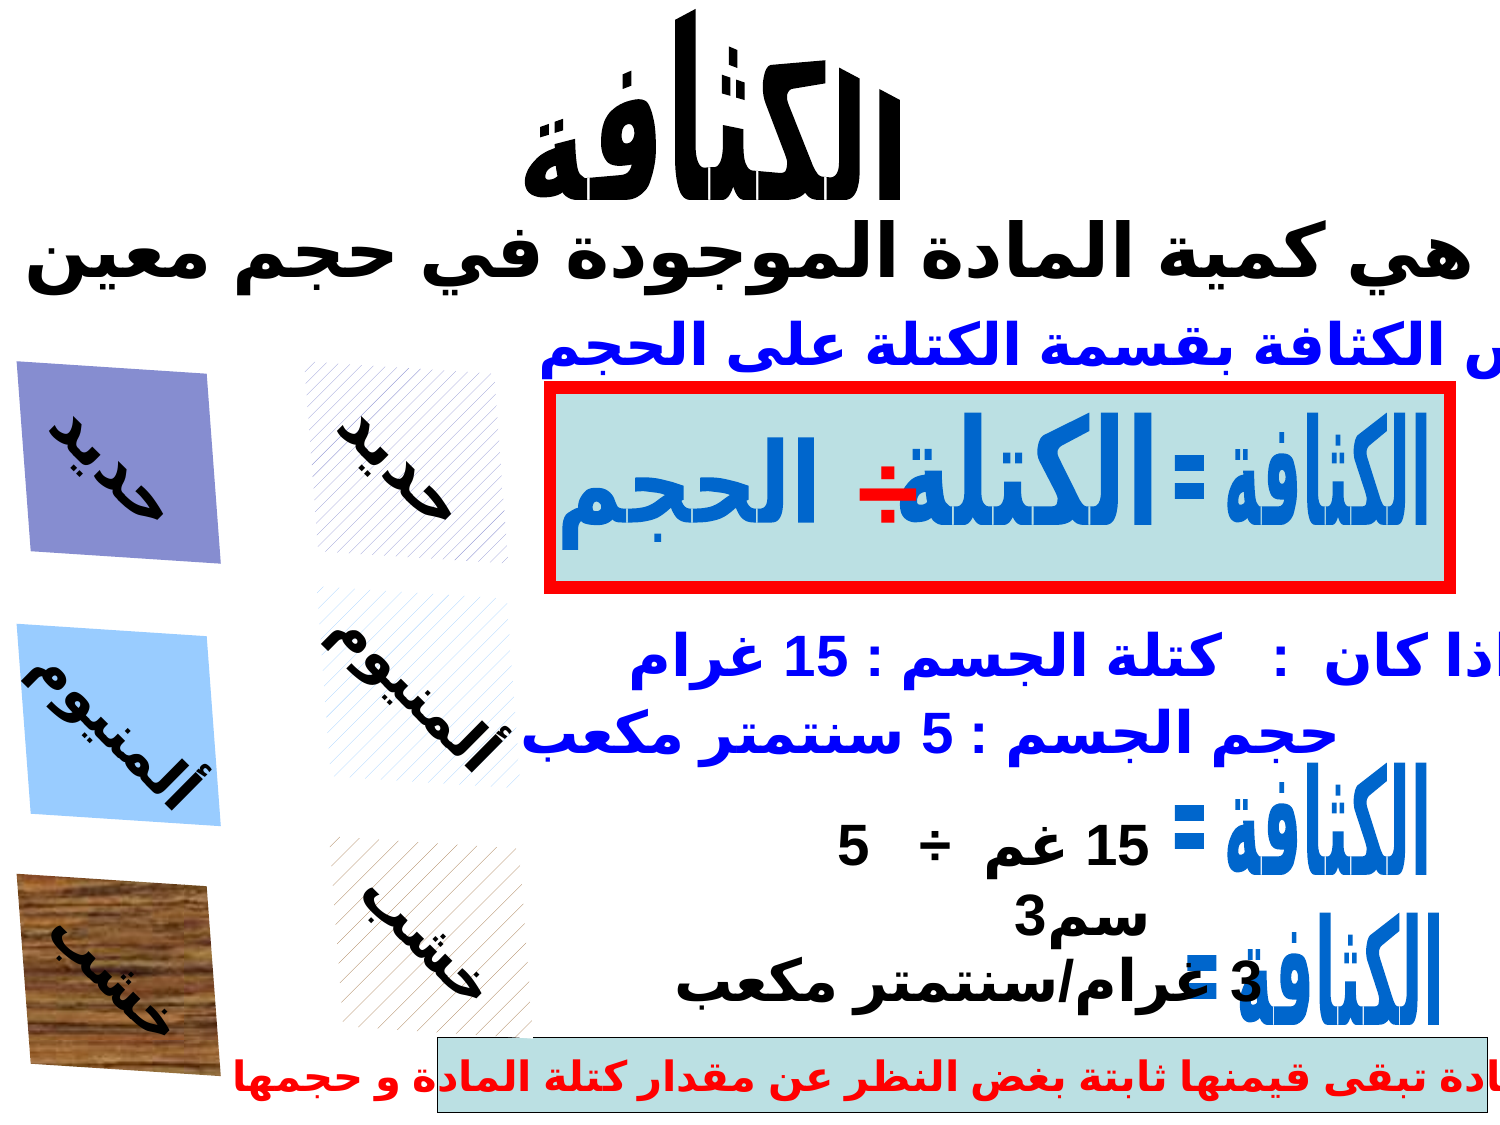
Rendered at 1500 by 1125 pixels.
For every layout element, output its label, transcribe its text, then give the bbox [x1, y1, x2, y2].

text_box حديد [16, 361, 221, 564]
text_box [549, 387, 1450, 588]
text_box خشب [16, 873, 221, 1077]
text_box هي كمية المادة الموجودة في حجم معين [0, 194, 1491, 300]
text_box اذا كان : كتلة الجسم : 15 غرام [613, 610, 1500, 696]
text_box ألمنيوم [16, 623, 221, 827]
text_box 15 غم ÷ 5 سم3 [675, 799, 1166, 935]
text_box تقاس الكثافة بقسمة الكتلة على الحجم [523, 299, 1500, 385]
text_box حديد [304, 361, 509, 564]
text_box حجم الجسم : 5 سنتمتر مكعب [514, 687, 1355, 773]
text_box 3 غرام/سنتمتر مكعب [659, 935, 1278, 1021]
text_box ألمنيوم [316, 586, 521, 789]
text_box ÷ [818, 412, 934, 563]
text_box كثافة المادة تبقى قيمنها ثابتة بغض النظر عن مقدار كتلة المادة و حجمها [437, 1037, 1488, 1113]
text_box خشب [329, 836, 534, 1039]
